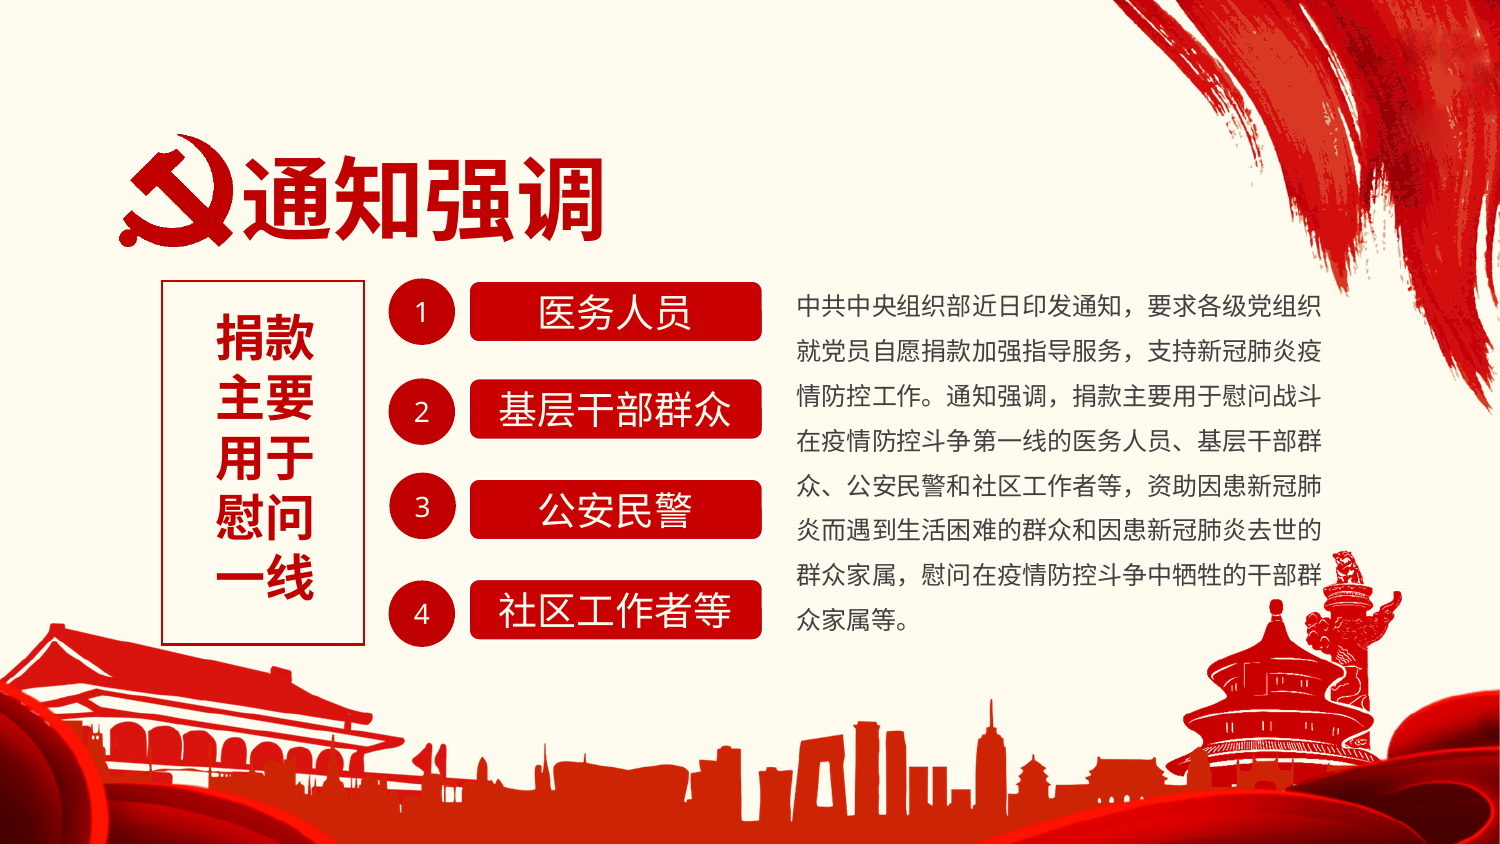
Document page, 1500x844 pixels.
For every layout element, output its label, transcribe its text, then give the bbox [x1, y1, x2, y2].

text_box 医务人员 [468, 280, 763, 343]
text_box 基层干部群众 [468, 378, 763, 440]
picture [1112, 0, 1500, 440]
text_box 通知强调 [225, 134, 625, 259]
text_box 1 [387, 277, 457, 346]
picture [0, 534, 1500, 844]
text_box [161, 280, 365, 534]
text_box 公安民警 [468, 478, 763, 534]
text_box 3 [388, 471, 457, 534]
text_box 2 [387, 377, 457, 446]
picture [119, 134, 233, 247]
text_box 中共中央组织部近日印发通知，要求各级党组织就党员自愿捐款加强指导服务，支持新冠肺炎疫情防控工作。通知强调，捐款主要用于慰问战斗在疫情防控斗争第一线的医务人员、基层干部群众、公安民警和社区工作者等，资助因患新冠肺炎而遇到生活困难的群众和因患新冠肺炎去世的群众家属，慰问在疫情防控斗争中牺牲的干部群众家属等。 [782, 268, 1338, 534]
